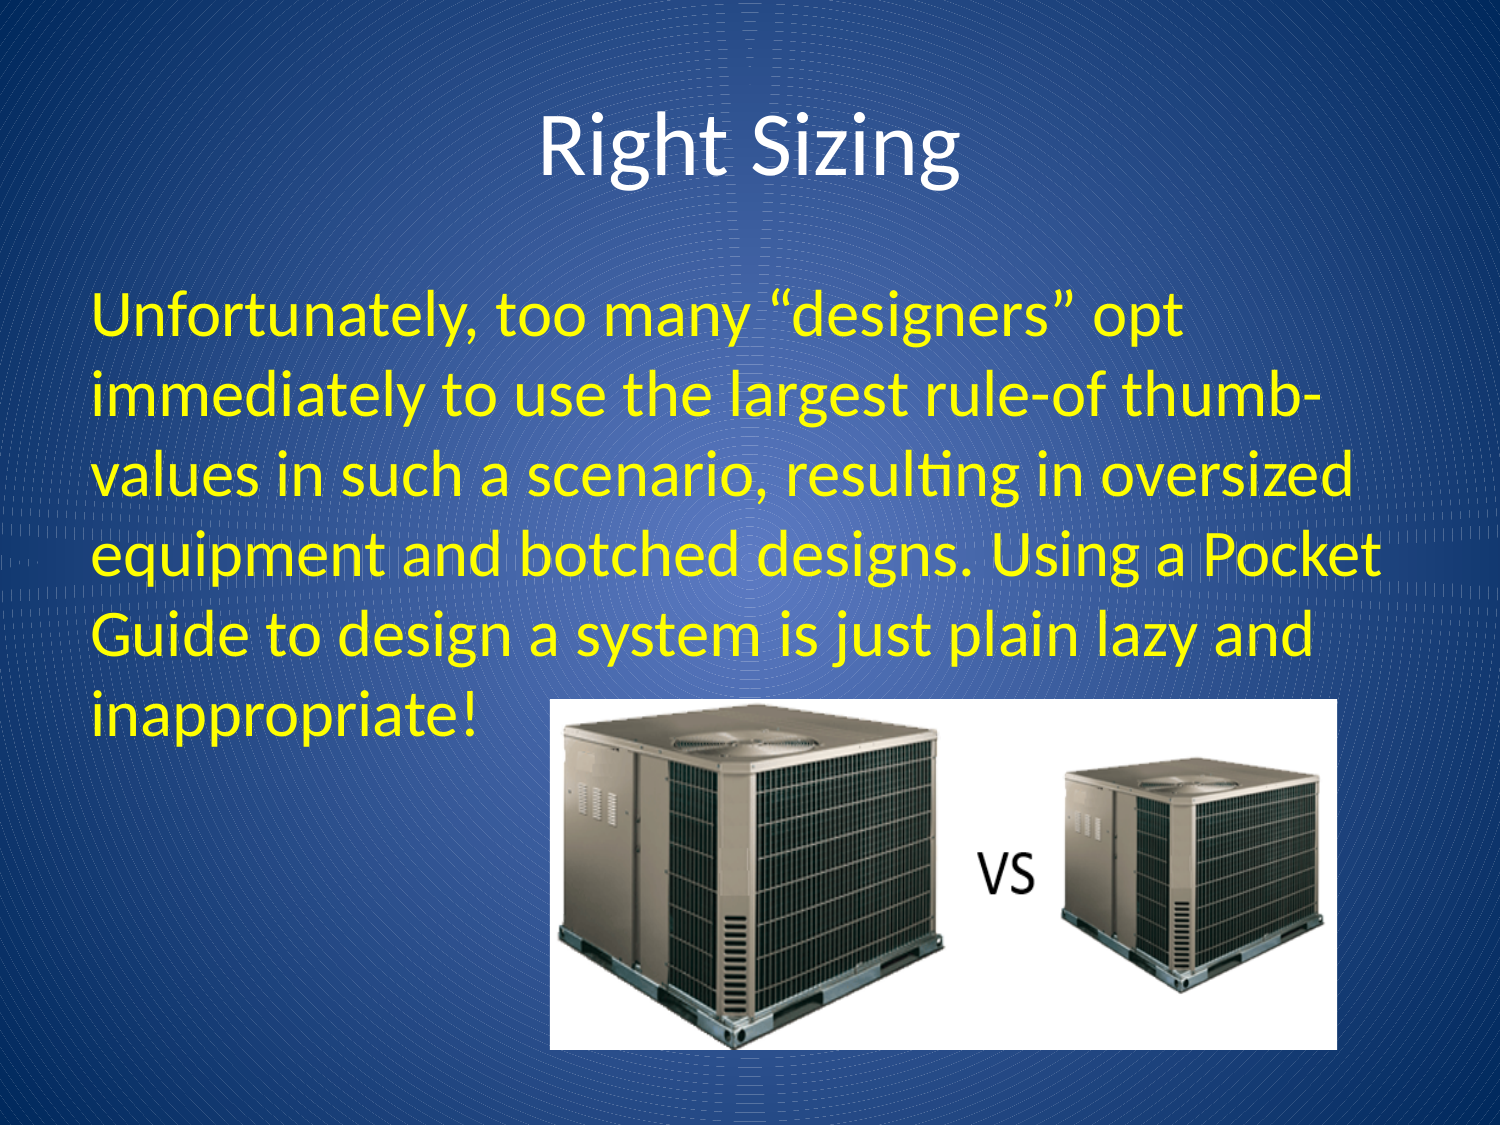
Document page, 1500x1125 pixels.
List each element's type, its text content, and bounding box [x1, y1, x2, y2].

picture [549, 699, 1338, 1051]
list Unfortunately, too many “designers” opt immediately to use the largest rule-of thumb-values in such a scenario, resulting in oversized equipment and botched designs. Using a Pocket Guide to design a system is just plain lazy and inappropriate! [75, 262, 1425, 1005]
title Right Sizing [75, 45, 1425, 233]
